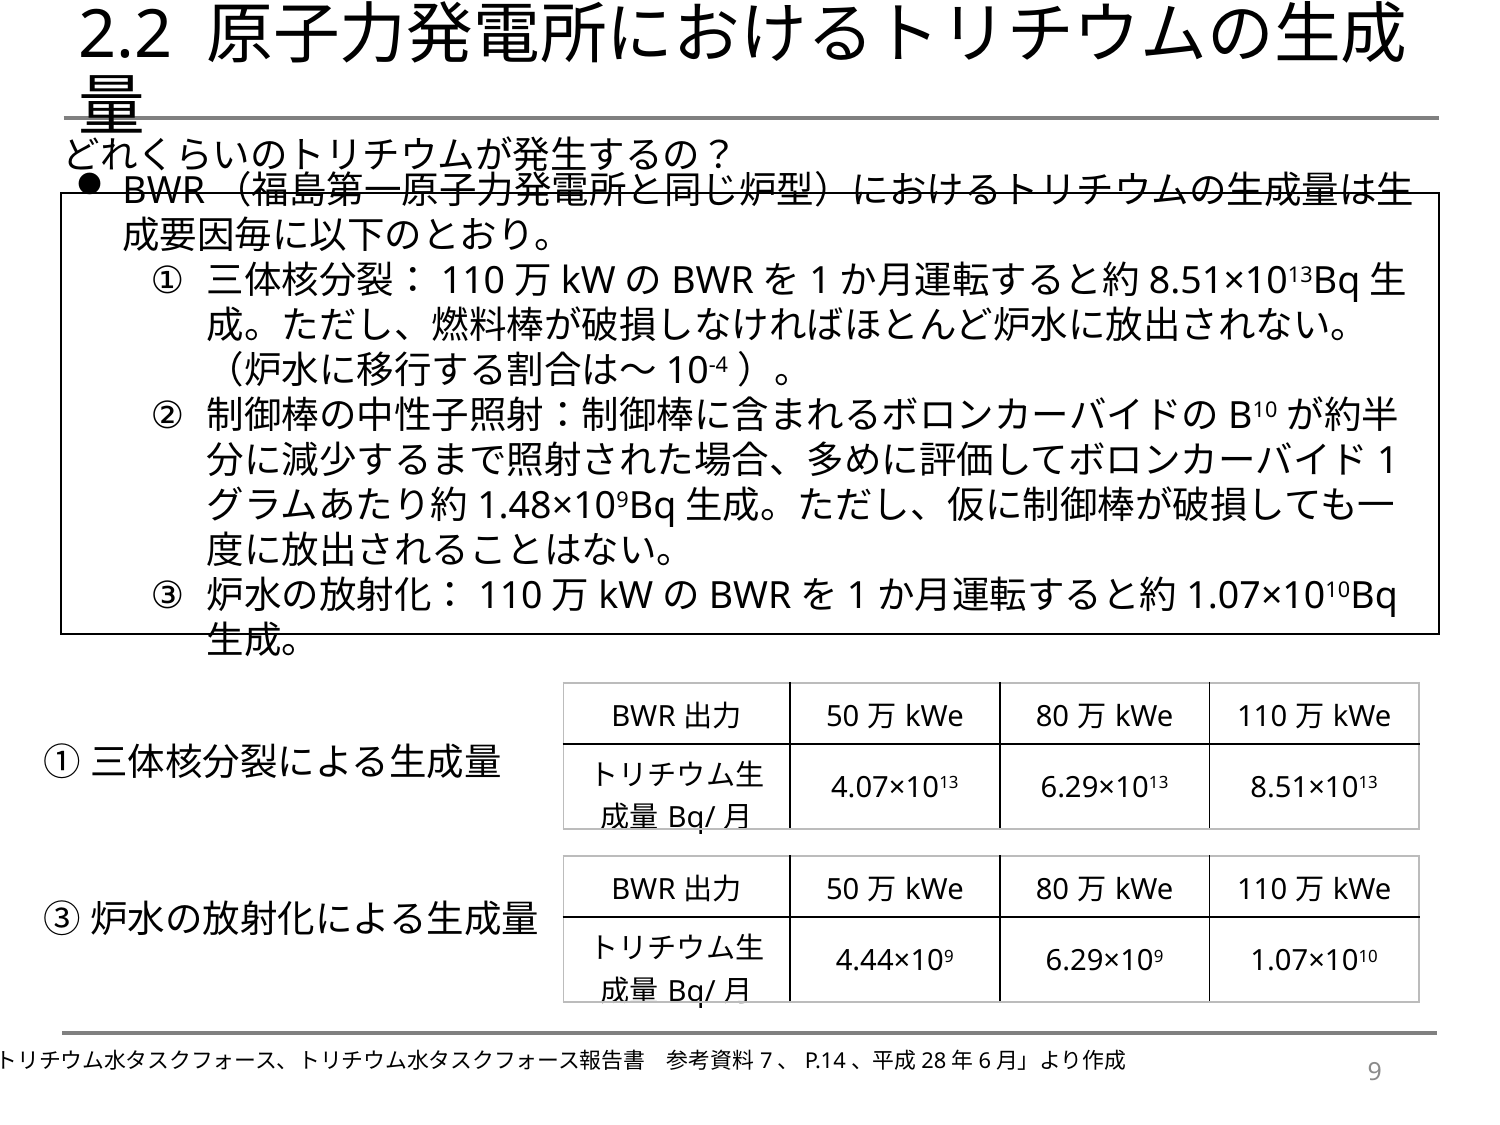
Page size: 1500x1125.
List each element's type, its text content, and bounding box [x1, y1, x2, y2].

table_header 80万kWe [1001, 684, 1209, 743]
table_cell 8.51×1013 [1210, 745, 1418, 828]
table_header 50万kWe [791, 684, 999, 743]
title 2.2 原子力発電所におけるトリチウムの生成量 [63, 28, 1439, 116]
text_box どれくらいのトリチウムが発生するの？ [47, 129, 1423, 207]
slide_number 9 [1059, 1042, 1397, 1103]
table_cell トリチウム生成量Bq/月 [564, 745, 789, 828]
text_box ③炉水の放射化による生成量 [28, 892, 563, 971]
text_box ①三体核分裂による生成量 [28, 736, 563, 814]
table_header 110万kWe [1210, 857, 1418, 916]
table_cell 4.44×109 [791, 918, 999, 1001]
table_header BWR出力 [564, 684, 789, 743]
table_cell トリチウム生成量Bq/月 [564, 918, 789, 1001]
table_cell 1.07×1010 [1210, 918, 1418, 1001]
text_box 「トリチウム水タスクフォース、トリチウム水タスクフォース報告書 参考資料7、P.14、平成28年6月」より作成 [0, 1039, 1142, 1081]
text_box BWR（福島第一原子力発電所と同じ炉型）におけるトリチウムの生成量は生成要因毎に以下のとおり。 三体核分裂：110万kWのBWRを1か月運転すると約8.51×1013Bq生成。ただし、燃料棒が破損しなければほとんど炉水に放出されない。（炉水に移行する割合は～10-4）。 制御棒の中性子照射：制御棒に含まれるボロンカーバイドのB10が約半分に減少するまで照射された場合、多めに評価してボロンカーバイド1グラムあたり約1.48×109Bq生成。ただし、仮に制御棒が破損しても一度に放出されることはない。 炉水の放射化：110万kWのBWRを1か月運転すると約1.07×1010Bq生成。 [60, 192, 1440, 635]
table_header 110万kWe [1210, 684, 1418, 743]
table_cell 6.29×1013 [1001, 745, 1209, 828]
table_cell 6.29×109 [1001, 918, 1209, 1001]
table_cell 4.07×1013 [791, 745, 999, 828]
table_header BWR出力 [564, 857, 789, 916]
table_header 50万kWe [791, 857, 999, 916]
table_header 80万kWe [1001, 857, 1209, 916]
